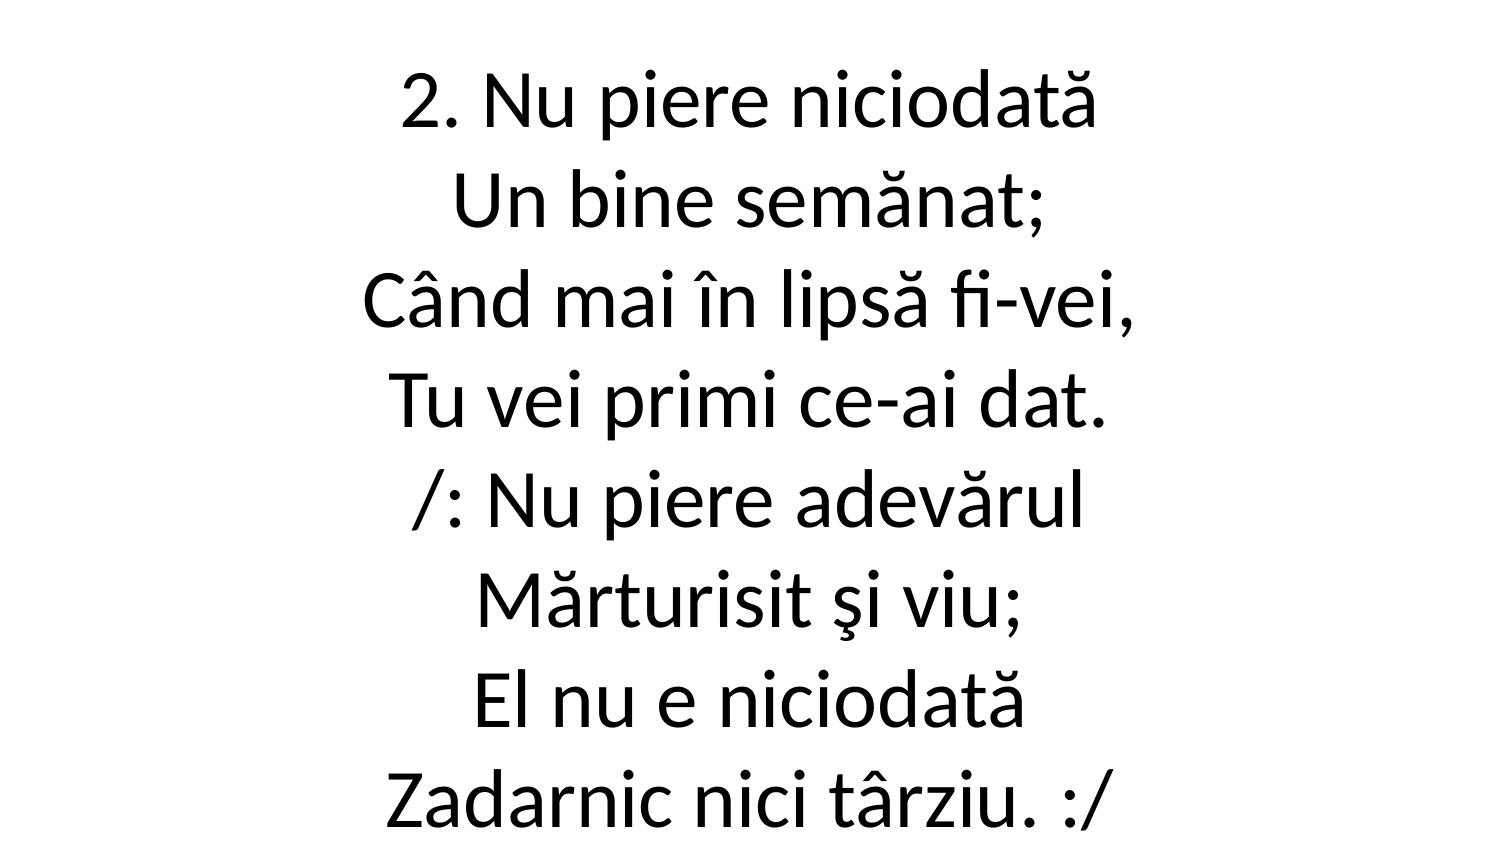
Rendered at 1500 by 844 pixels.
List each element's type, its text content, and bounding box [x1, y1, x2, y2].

text_box 2. Nu piere niciodată Un bine semănat; Când mai în lipsă fi-vei, Tu vei primi ce-ai dat. /: Nu piere adevărul Mărturisit şi viu; El nu e niciodată Zadarnic nici târziu. :/ [347, 0, 1153, 844]
